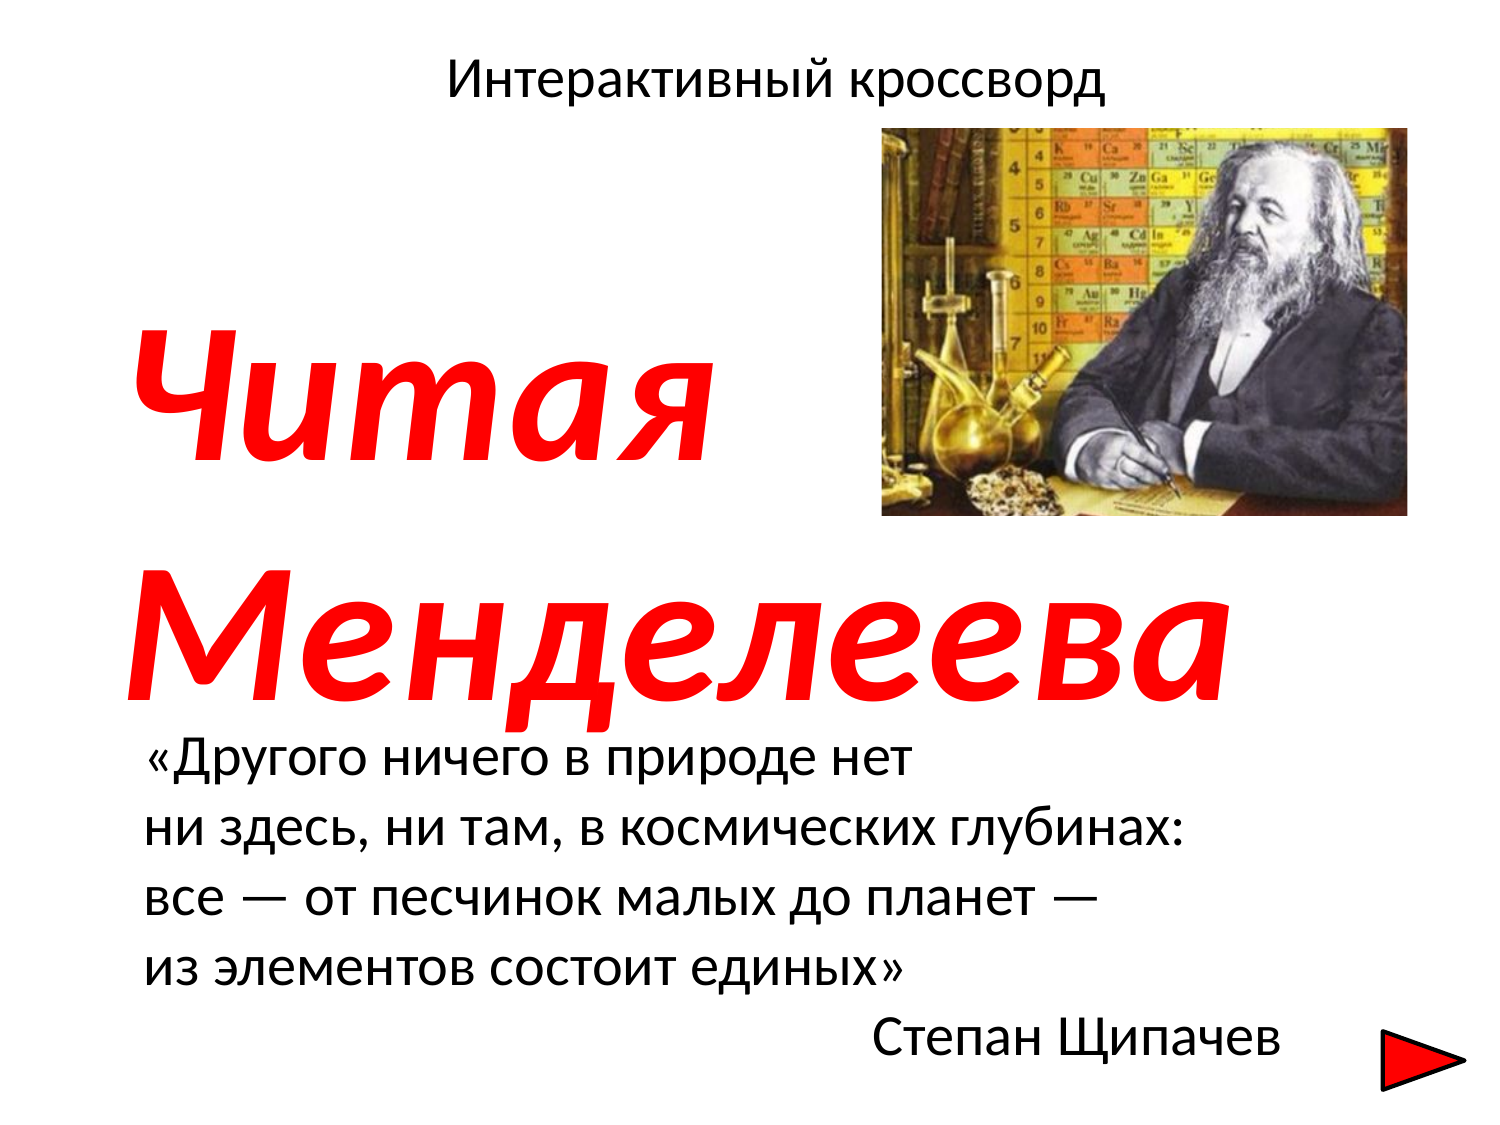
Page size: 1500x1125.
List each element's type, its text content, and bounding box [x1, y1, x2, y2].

picture [881, 128, 1408, 516]
title Читая Менделеева [105, 379, 1381, 622]
text_box Интерактивный кроссворд [431, 31, 1121, 117]
text_box [1380, 1029, 1467, 1092]
text_box «Другого ничего в природе нет ни здесь, ни там, в космических глубинах: все — от песчинок малых до планет — из элементов состоит единых» Степан Щипачев [128, 709, 1430, 1075]
